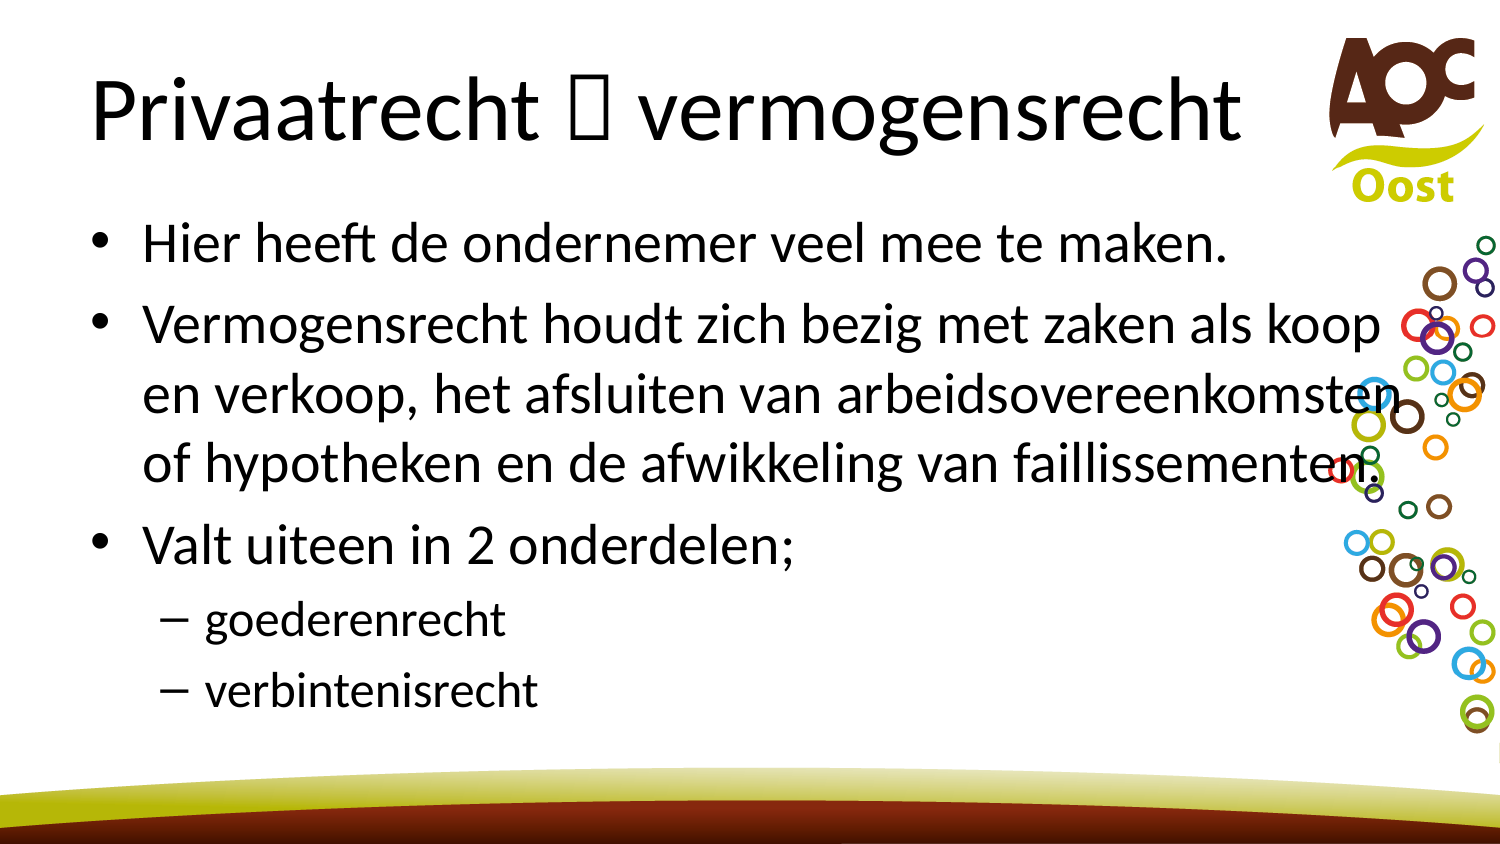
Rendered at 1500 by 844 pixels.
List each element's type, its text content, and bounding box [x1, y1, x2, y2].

picture [0, 0, 1500, 844]
list Hier heeft de ondernemer veel mee te maken. Vermogensrecht houdt zich bezig met zaken als koop en verkoop, het afsluiten van arbeidsovereenkomsten of hypotheken en de afwikkeling van faillissementen. Valt uiteen in 2 onderdelen; goederenrecht verbintenisrecht [75, 196, 1425, 754]
title Privaatrecht  vermogensrecht [75, 33, 1425, 175]
